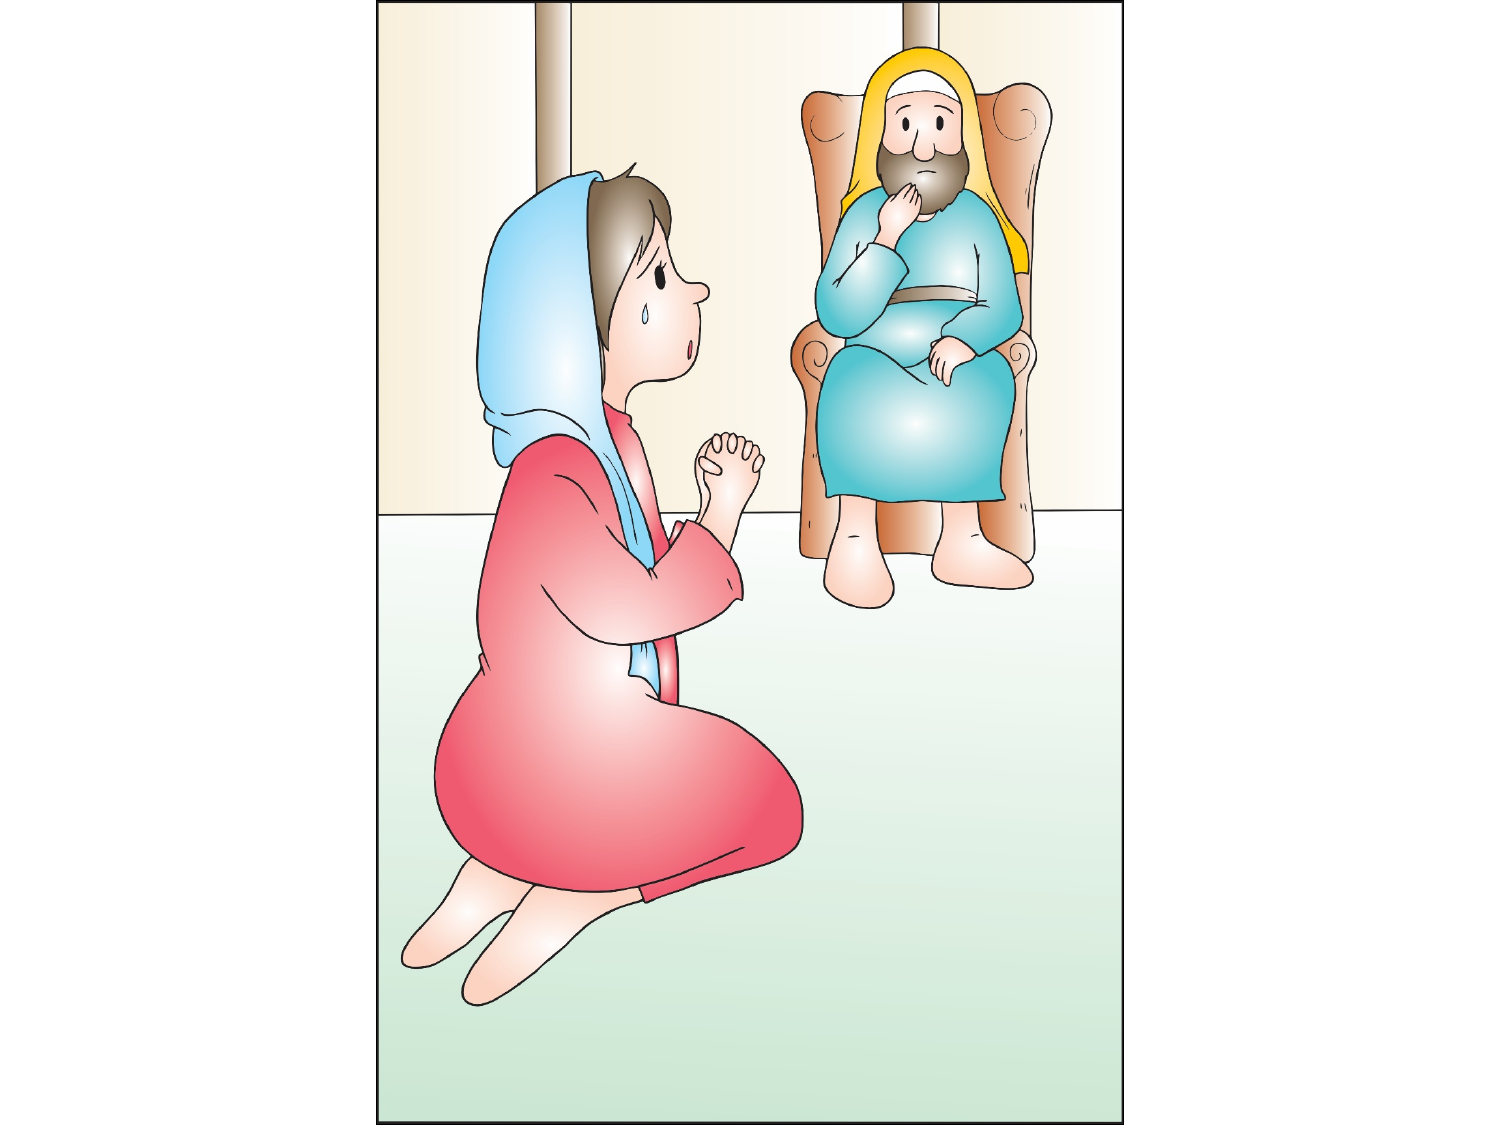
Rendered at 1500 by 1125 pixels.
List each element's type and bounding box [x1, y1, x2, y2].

list [375, 0, 1124, 1125]
